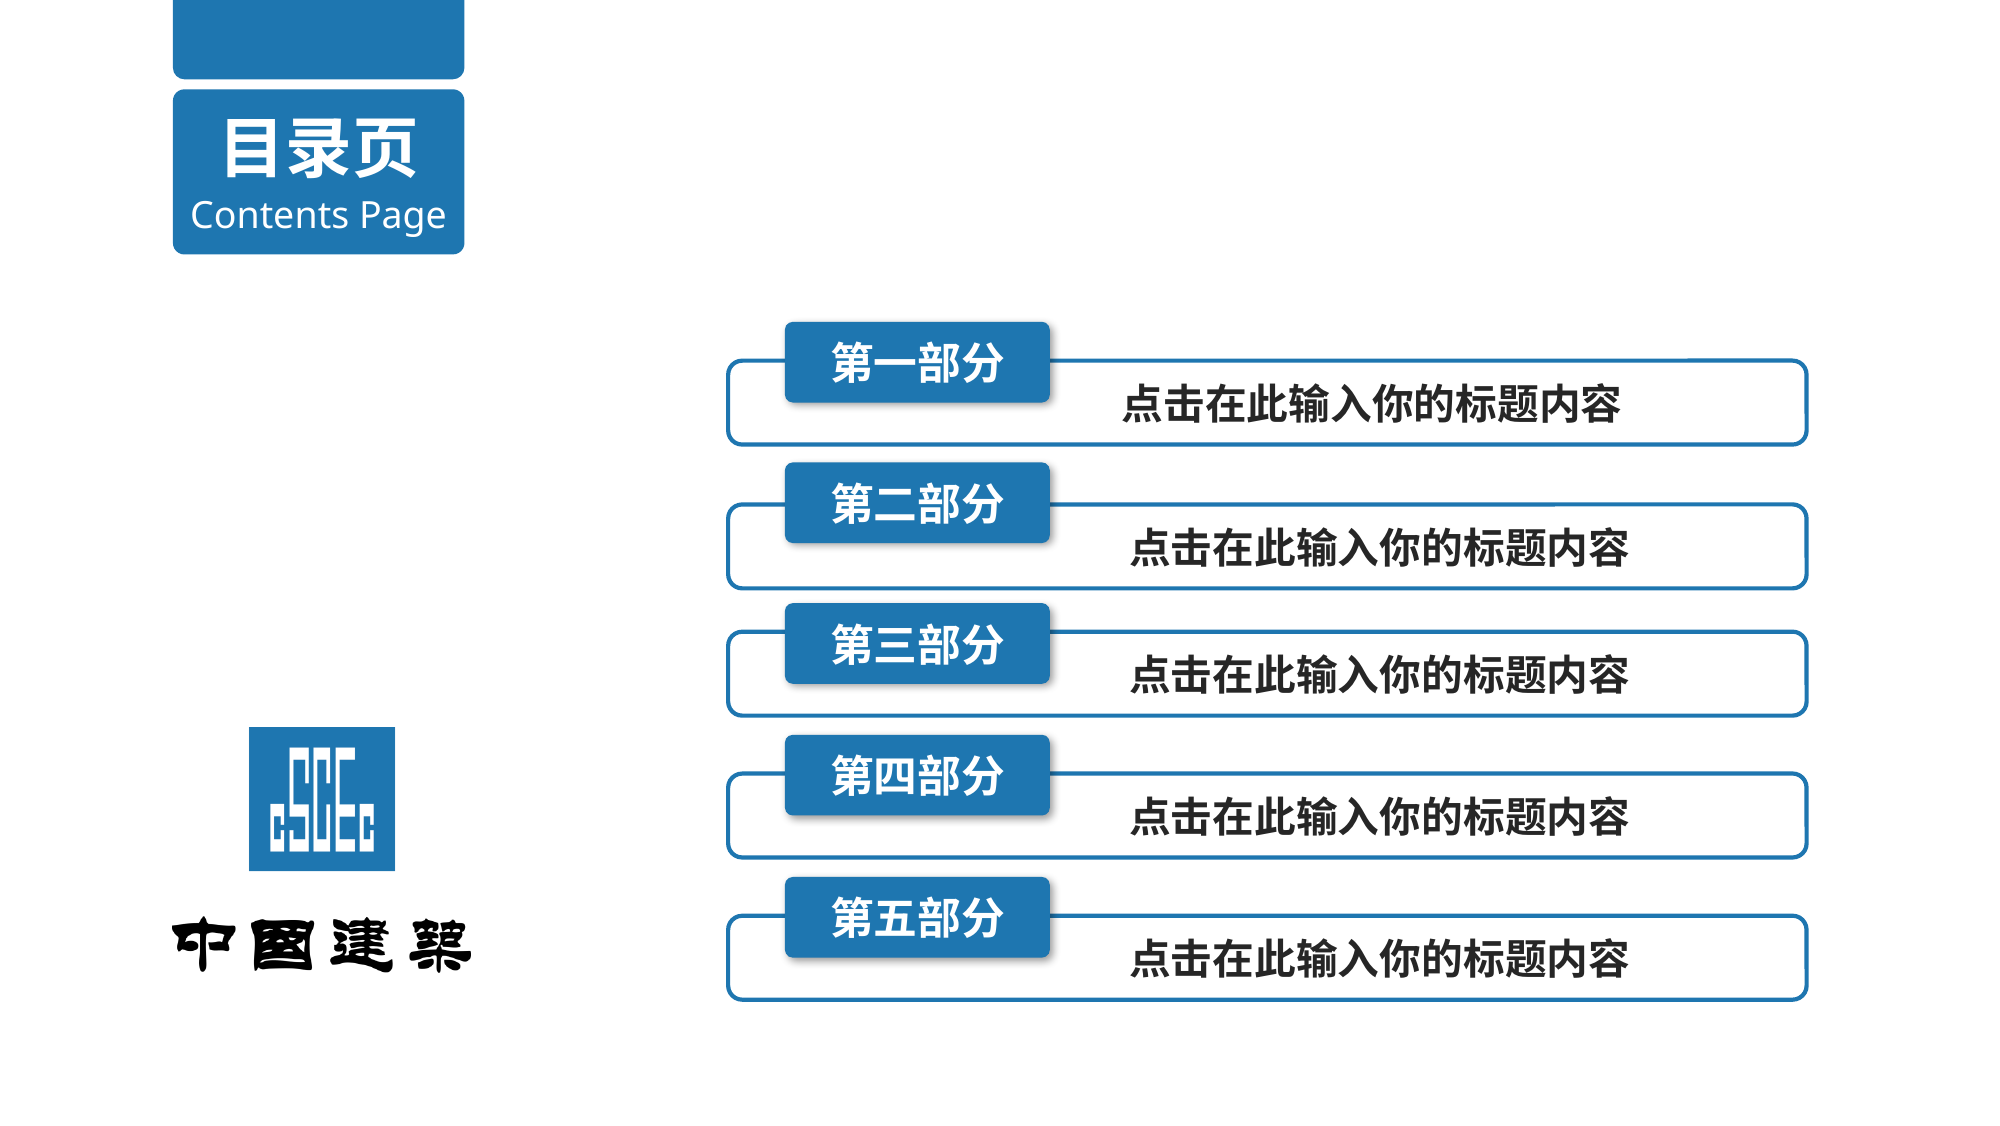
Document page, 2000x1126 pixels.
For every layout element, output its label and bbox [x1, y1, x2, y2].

picture [172, 727, 471, 973]
text_box [727, 734, 1807, 858]
text_box [172, 0, 465, 255]
text_box [727, 462, 1807, 589]
text_box [727, 321, 1807, 445]
text_box [727, 602, 1807, 716]
text_box [727, 876, 1807, 1000]
